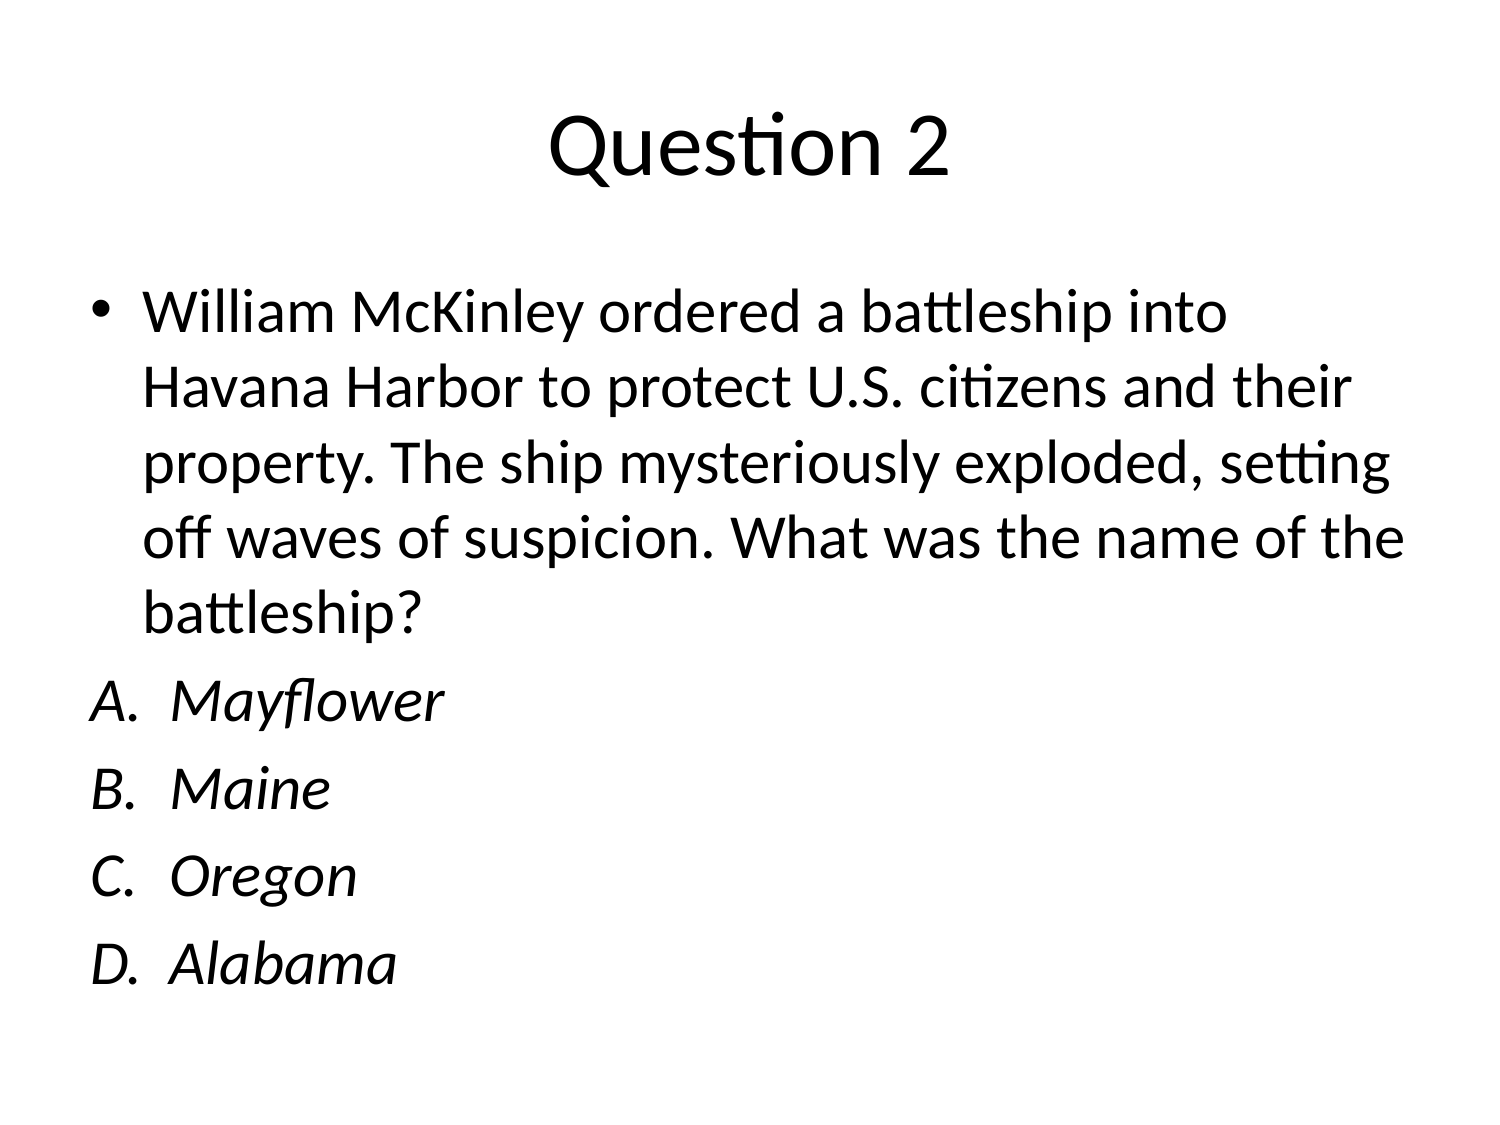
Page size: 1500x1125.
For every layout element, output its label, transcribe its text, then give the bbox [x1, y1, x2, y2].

title Question 2 [75, 45, 1425, 233]
list William McKinley ordered a battleship into Havana Harbor to protect U.S. citizens and their property. The ship mysteriously exploded, setting off waves of suspicion. What was the name of the battleship? Mayflower Maine Oregon Alabama [75, 262, 1425, 1005]
